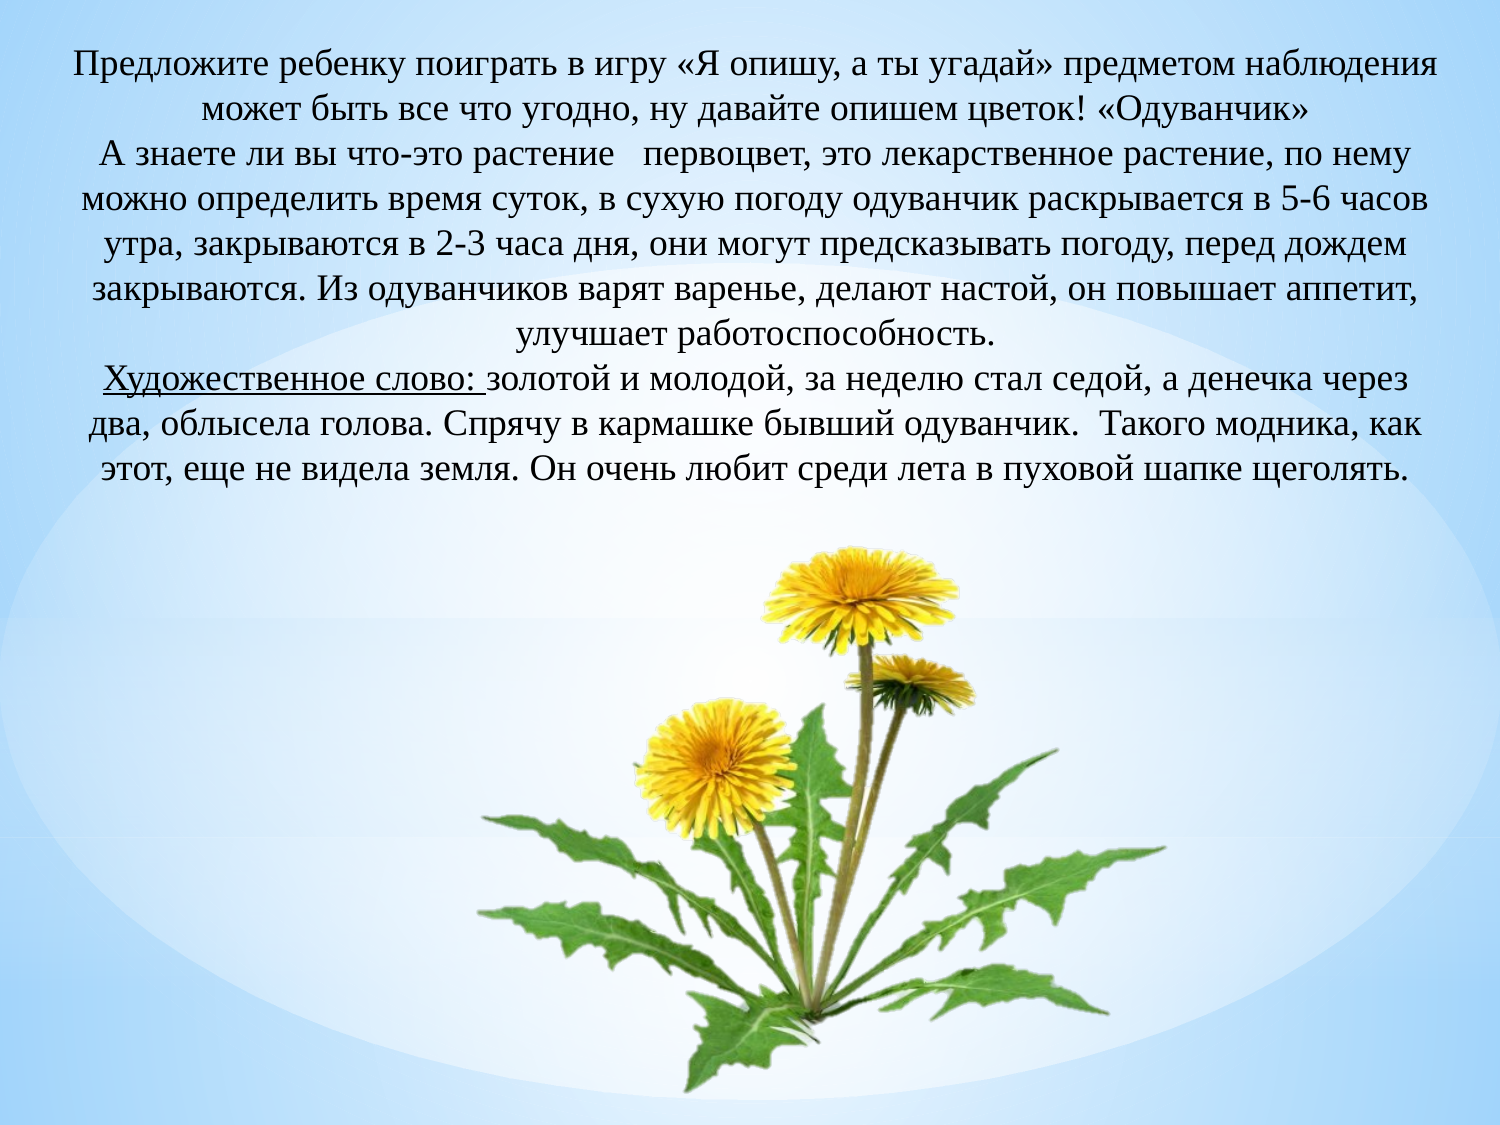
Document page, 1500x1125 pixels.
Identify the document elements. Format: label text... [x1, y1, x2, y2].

picture [454, 455, 1196, 1125]
text_box Предложите ребенку поиграть в игру «Я опишу, а ты угадай» предметом наблюдения может быть все что угодно, ну давайте опишем цветок! «Одуванчик» А знаете ли вы что-это растение первоцвет, это лекарственное растение, по нему можно определить время суток, в сухую погоду одуванчик раскрывается в 5-6 часов утра, закрываются в 2-3 часа дня, они могут предсказывать погоду, перед дождем закрываются. Из одуванчиков варят варенье, делают настой, он повышает аппетит, улучшает работоспособность. Художественное слово: золотой и молодой, за неделю стал седой, а денечка через два, облысела голова. Спрячу в кармашке бывший одуванчик. Такого модника, как этот, еще не видела земля. Он очень любит среди лета в пуховой шапке щеголять. [53, 30, 1459, 496]
